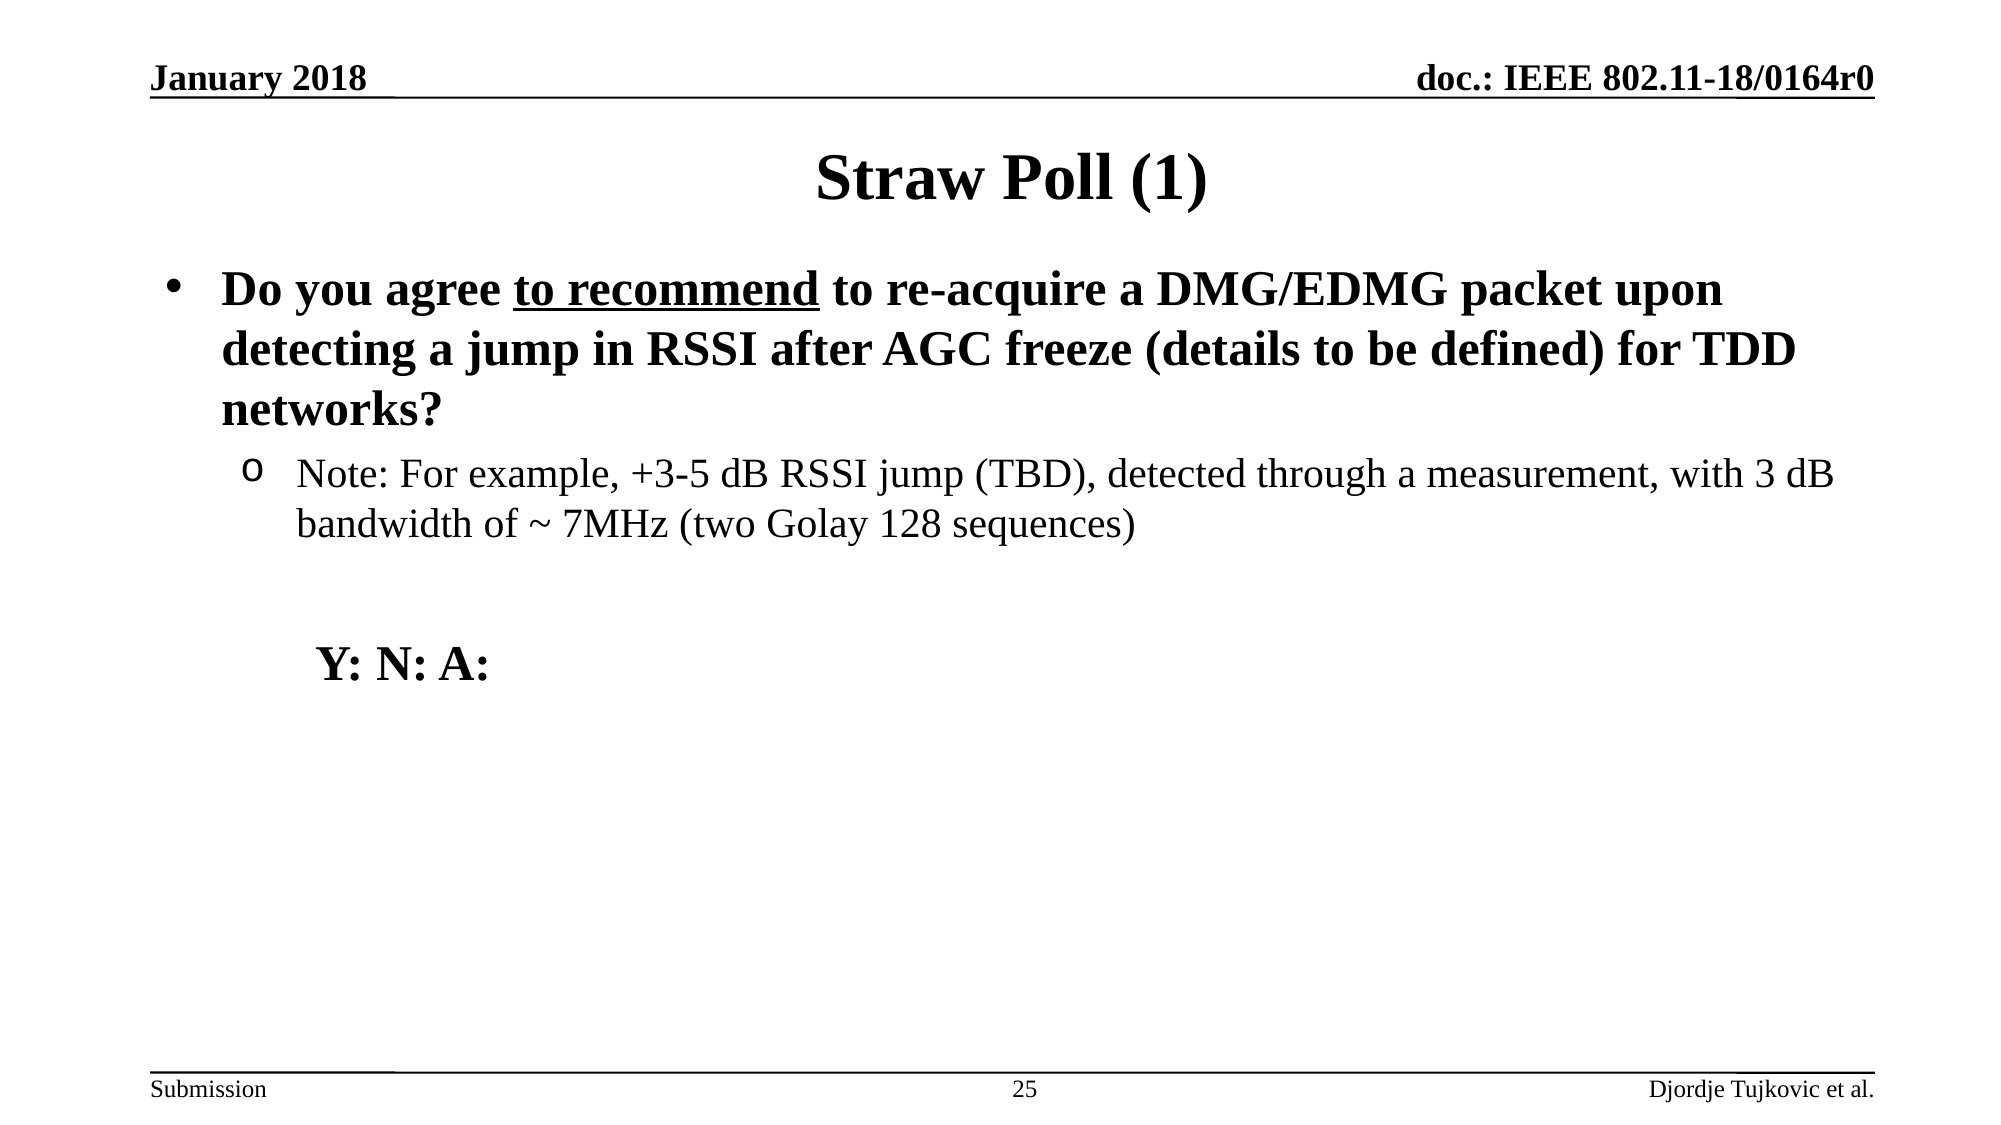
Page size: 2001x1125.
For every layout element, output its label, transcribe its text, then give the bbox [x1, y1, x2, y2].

title Straw Poll (1) [149, 97, 1876, 248]
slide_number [149, 59, 750, 98]
slide_number 25 [936, 1072, 1113, 1111]
footer Djordje Tujkovic et al. [1169, 1072, 1876, 1111]
list Do you agree to recommend to re-acquire a DMG/EDMG packet upon detecting a jump in RSSI after AGC freeze (details to be defined) for TDD networks? Note: For example, +3-5 dB RSSI jump (TBD), detected through a measurement, with 3 dB bandwidth of ~ 7MHz (two Golay 128 sequences) Y: N: A: [149, 248, 1876, 1073]
